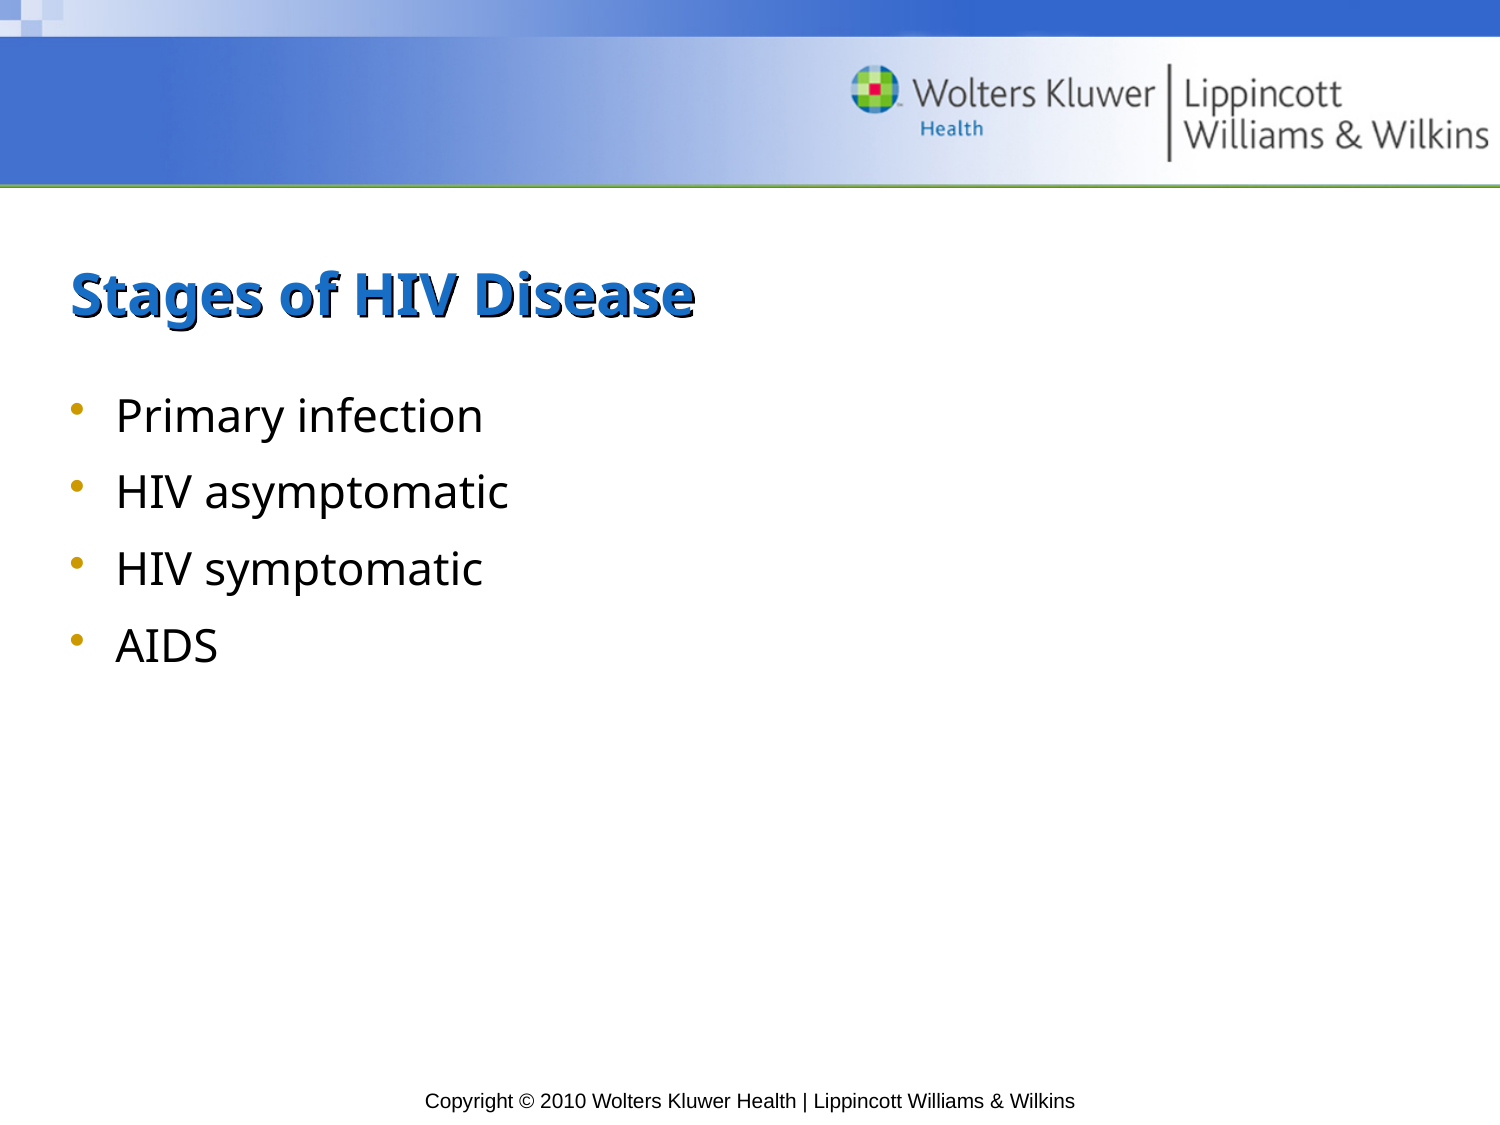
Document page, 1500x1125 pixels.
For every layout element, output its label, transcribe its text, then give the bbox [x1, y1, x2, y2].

title Stages of HIV Disease [70, 264, 1470, 329]
list Primary infection HIV asymptomatic HIV symptomatic AIDS [53, 384, 1468, 1088]
picture [0, 0, 1500, 188]
